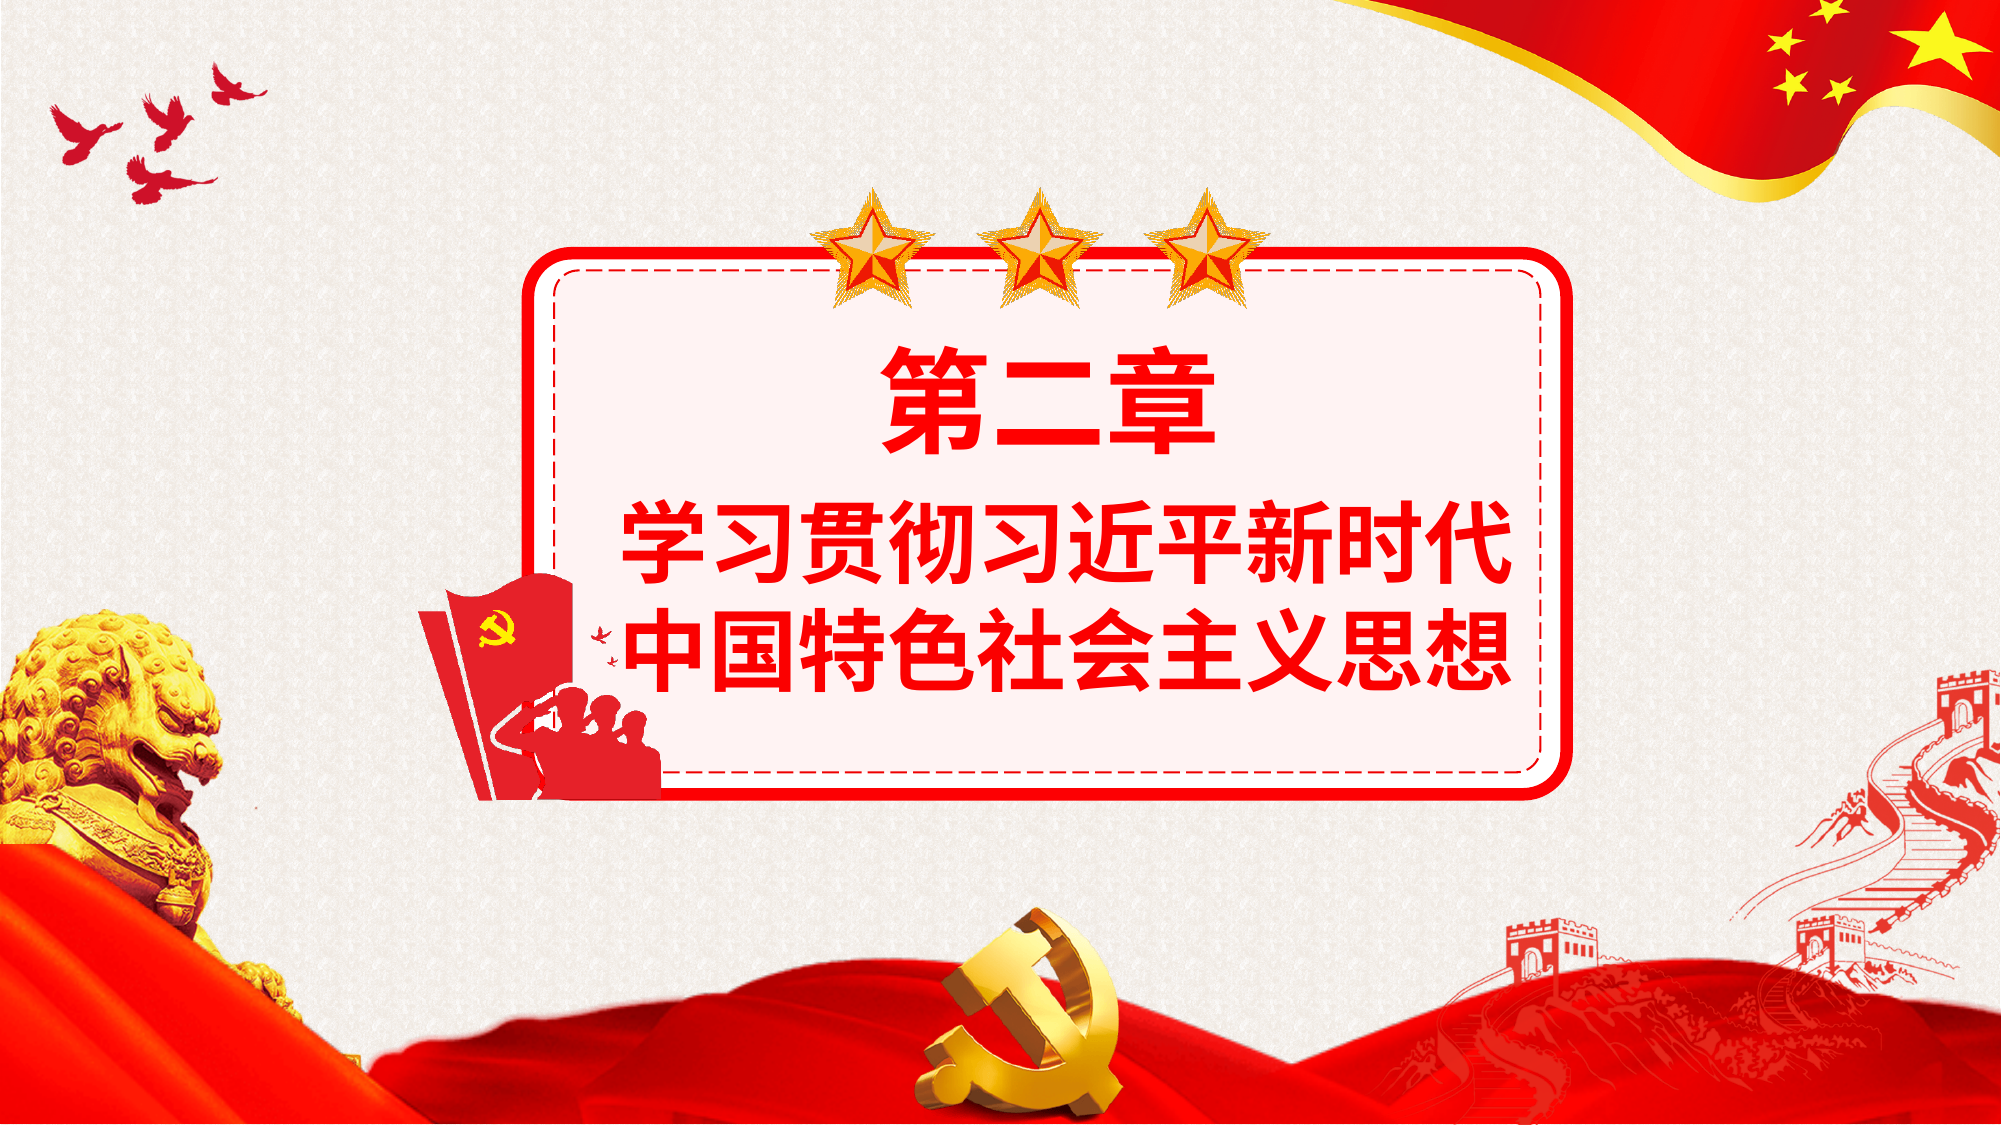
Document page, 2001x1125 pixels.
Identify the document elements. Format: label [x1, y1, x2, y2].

text_box [378, 178, 1567, 847]
picture [0, 0, 2001, 1125]
